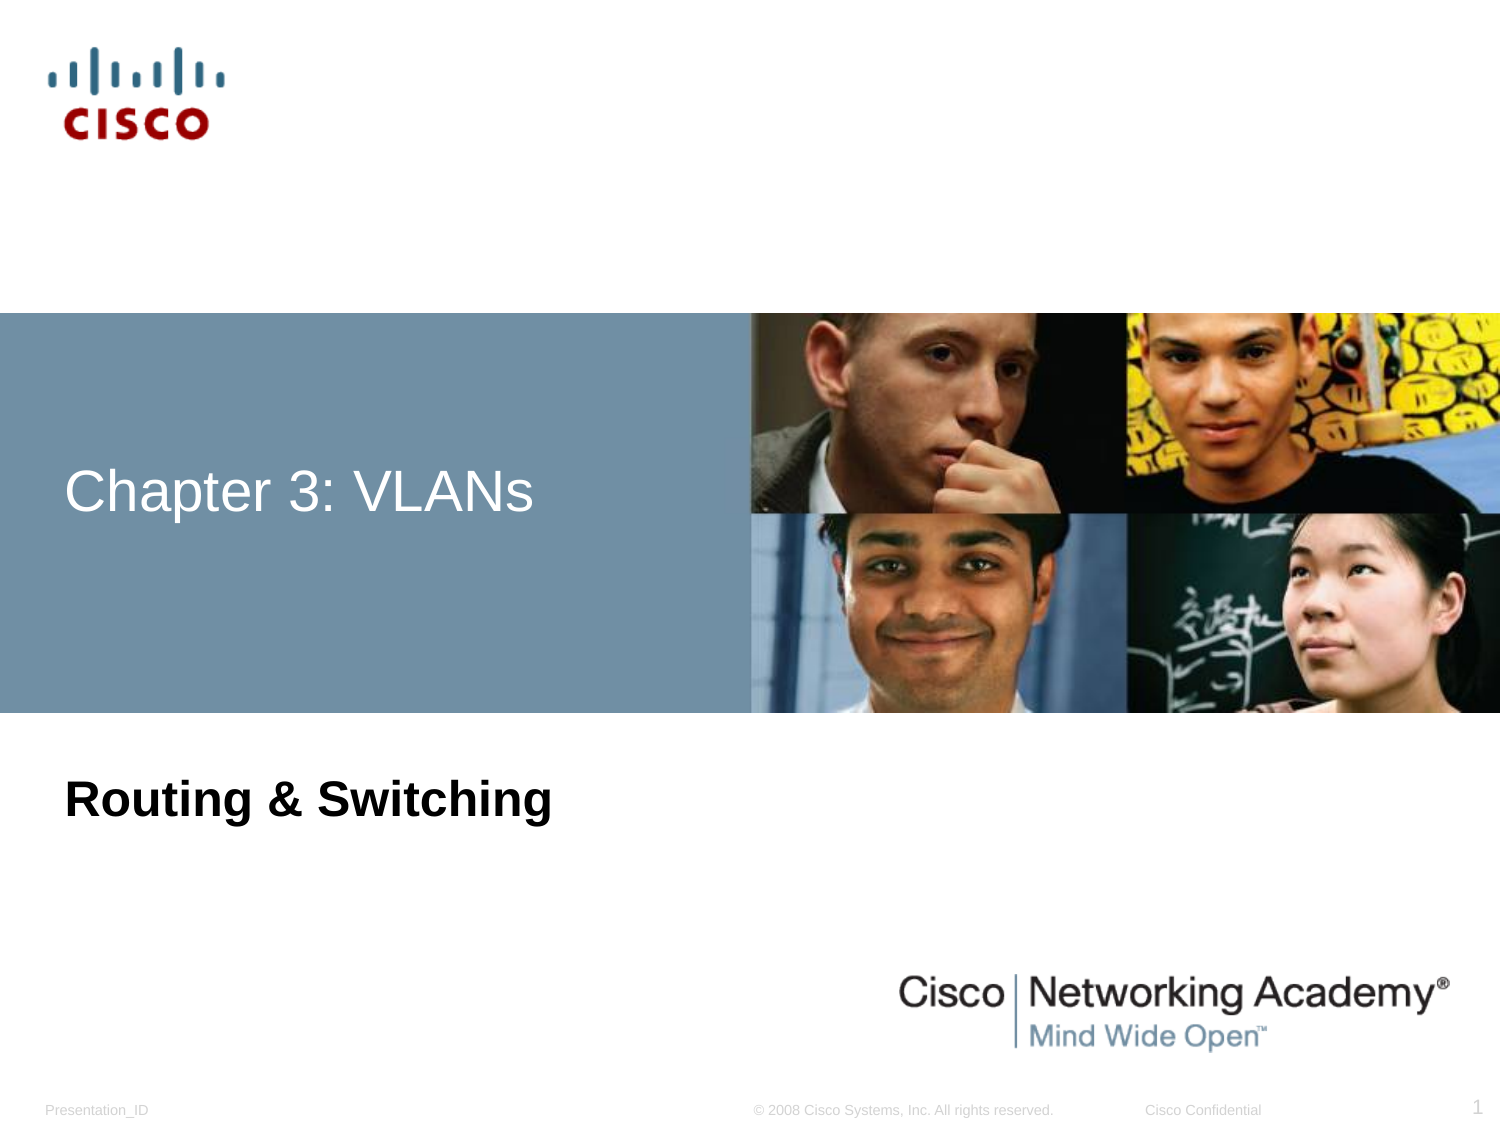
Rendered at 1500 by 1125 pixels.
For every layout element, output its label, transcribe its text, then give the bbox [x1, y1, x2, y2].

title Chapter 3: VLANs [50, 371, 684, 615]
picture [40, 19, 233, 168]
picture [899, 974, 1450, 1053]
subtitle Routing & Switching [50, 766, 1165, 875]
picture [0, 313, 1500, 713]
